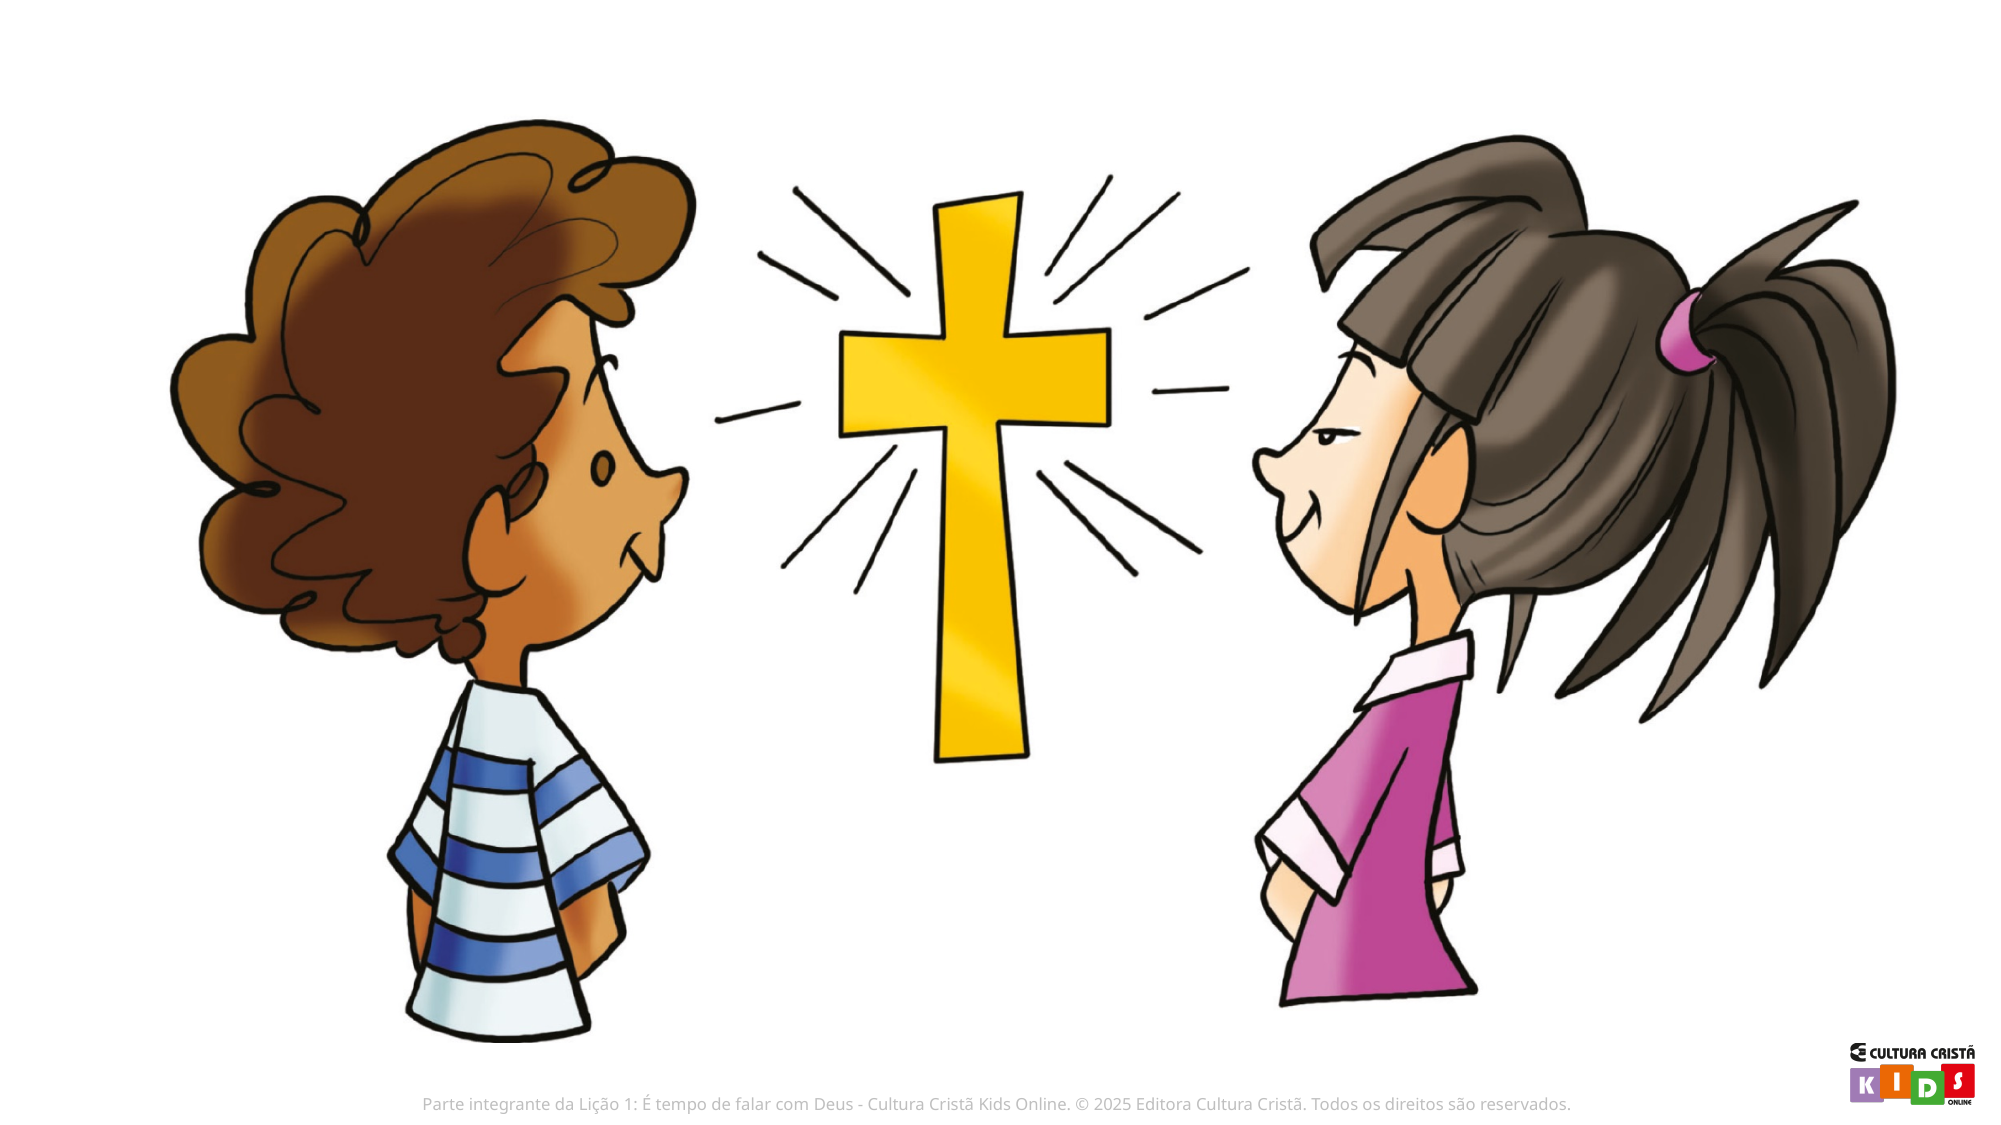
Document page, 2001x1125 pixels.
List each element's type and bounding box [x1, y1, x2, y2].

text_box [0, 49, 2000, 1123]
